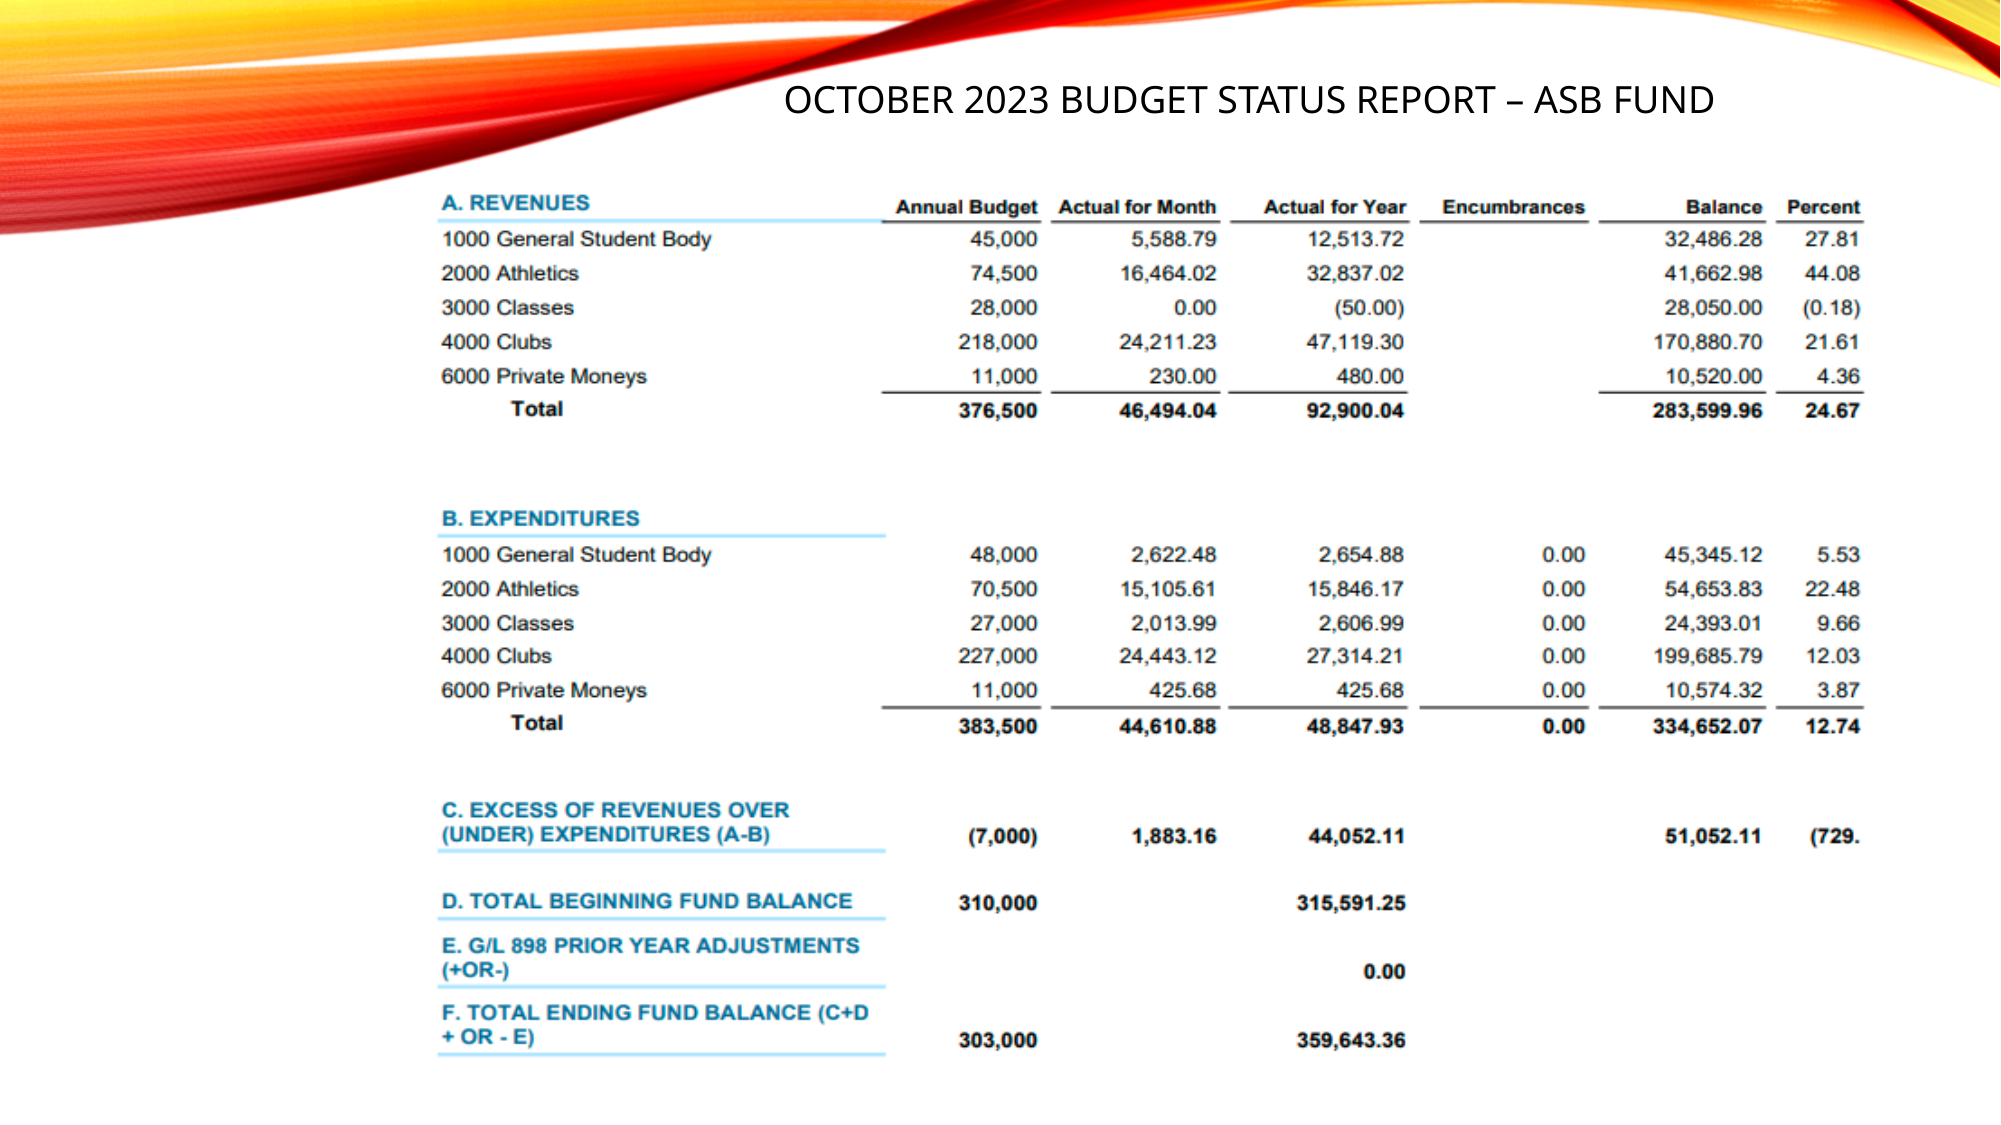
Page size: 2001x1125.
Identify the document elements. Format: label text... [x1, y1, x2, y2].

title OCTOBER 2023 BUDGET STATUS REPORT – ASB FUND [543, 54, 1957, 148]
picture [0, 0, 2000, 1070]
